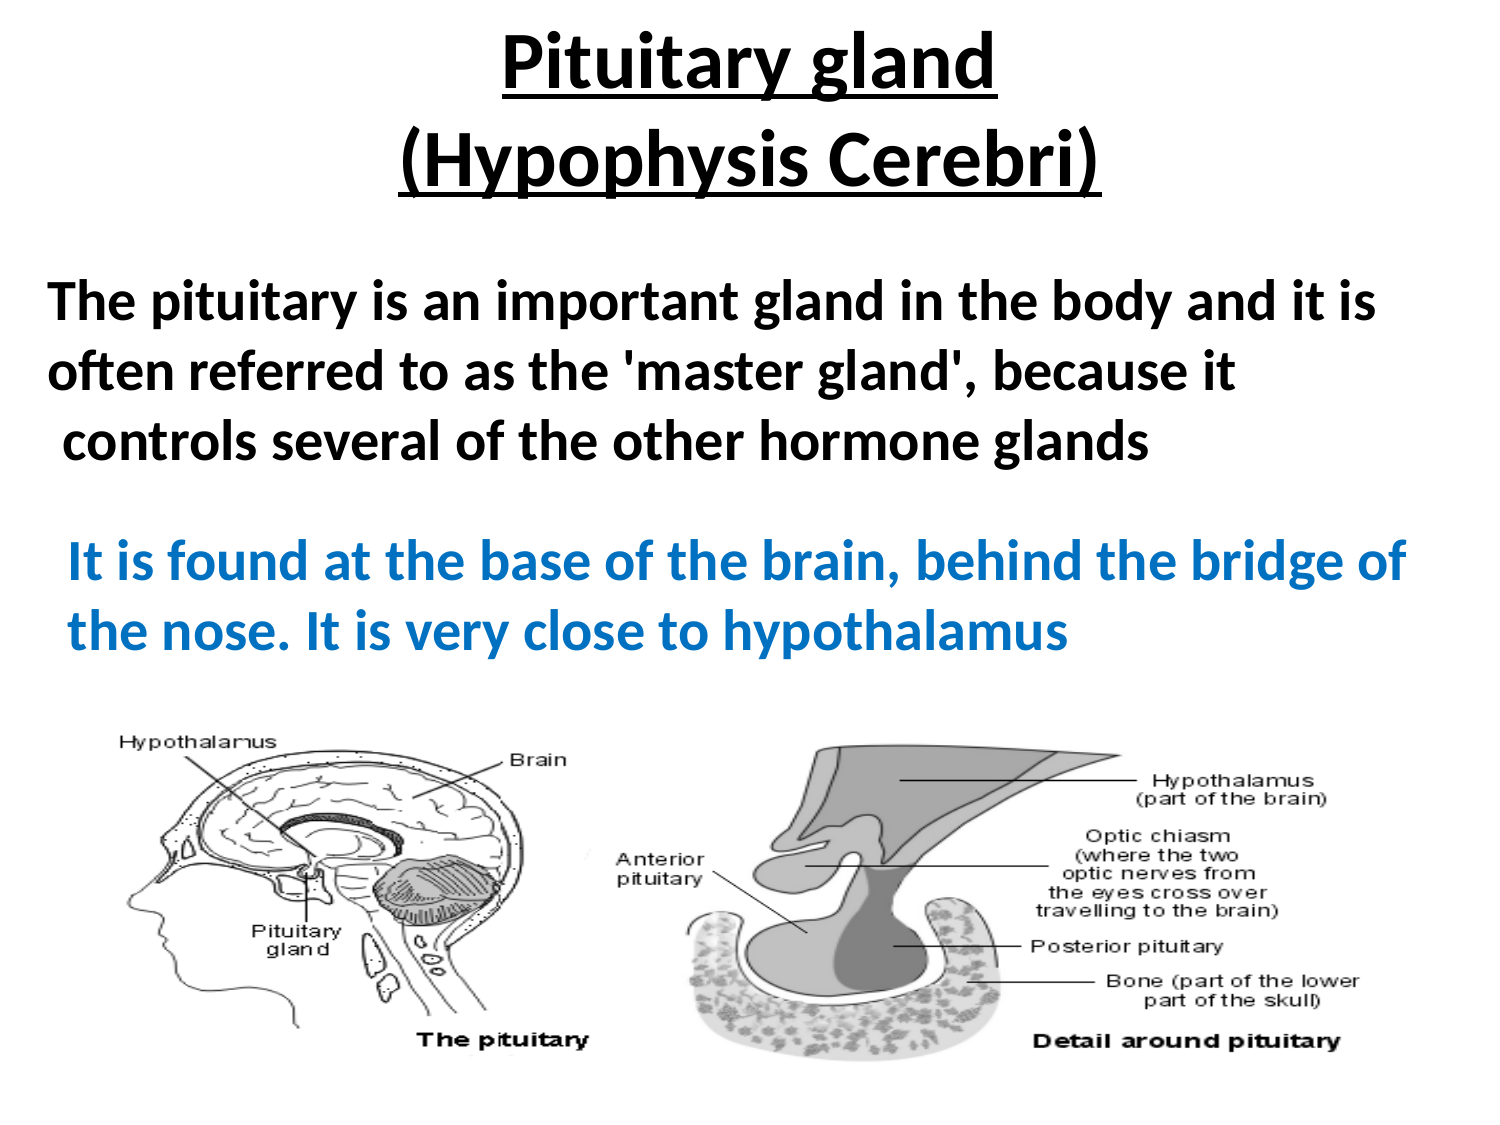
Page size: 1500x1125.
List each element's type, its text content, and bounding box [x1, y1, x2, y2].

text_box The pituitary is an important gland in the body and it is often referred to as the 'master gland', because it controls several of the other hormone glands [33, 254, 1425, 480]
text_box It is found at the base of the brain, behind the bridge of the nose. It is very close to hypothalamus [53, 515, 1447, 670]
picture [100, 703, 1400, 1095]
text_box Pituitary gland (Hypophysis Cerebri) [74, 0, 1425, 211]
